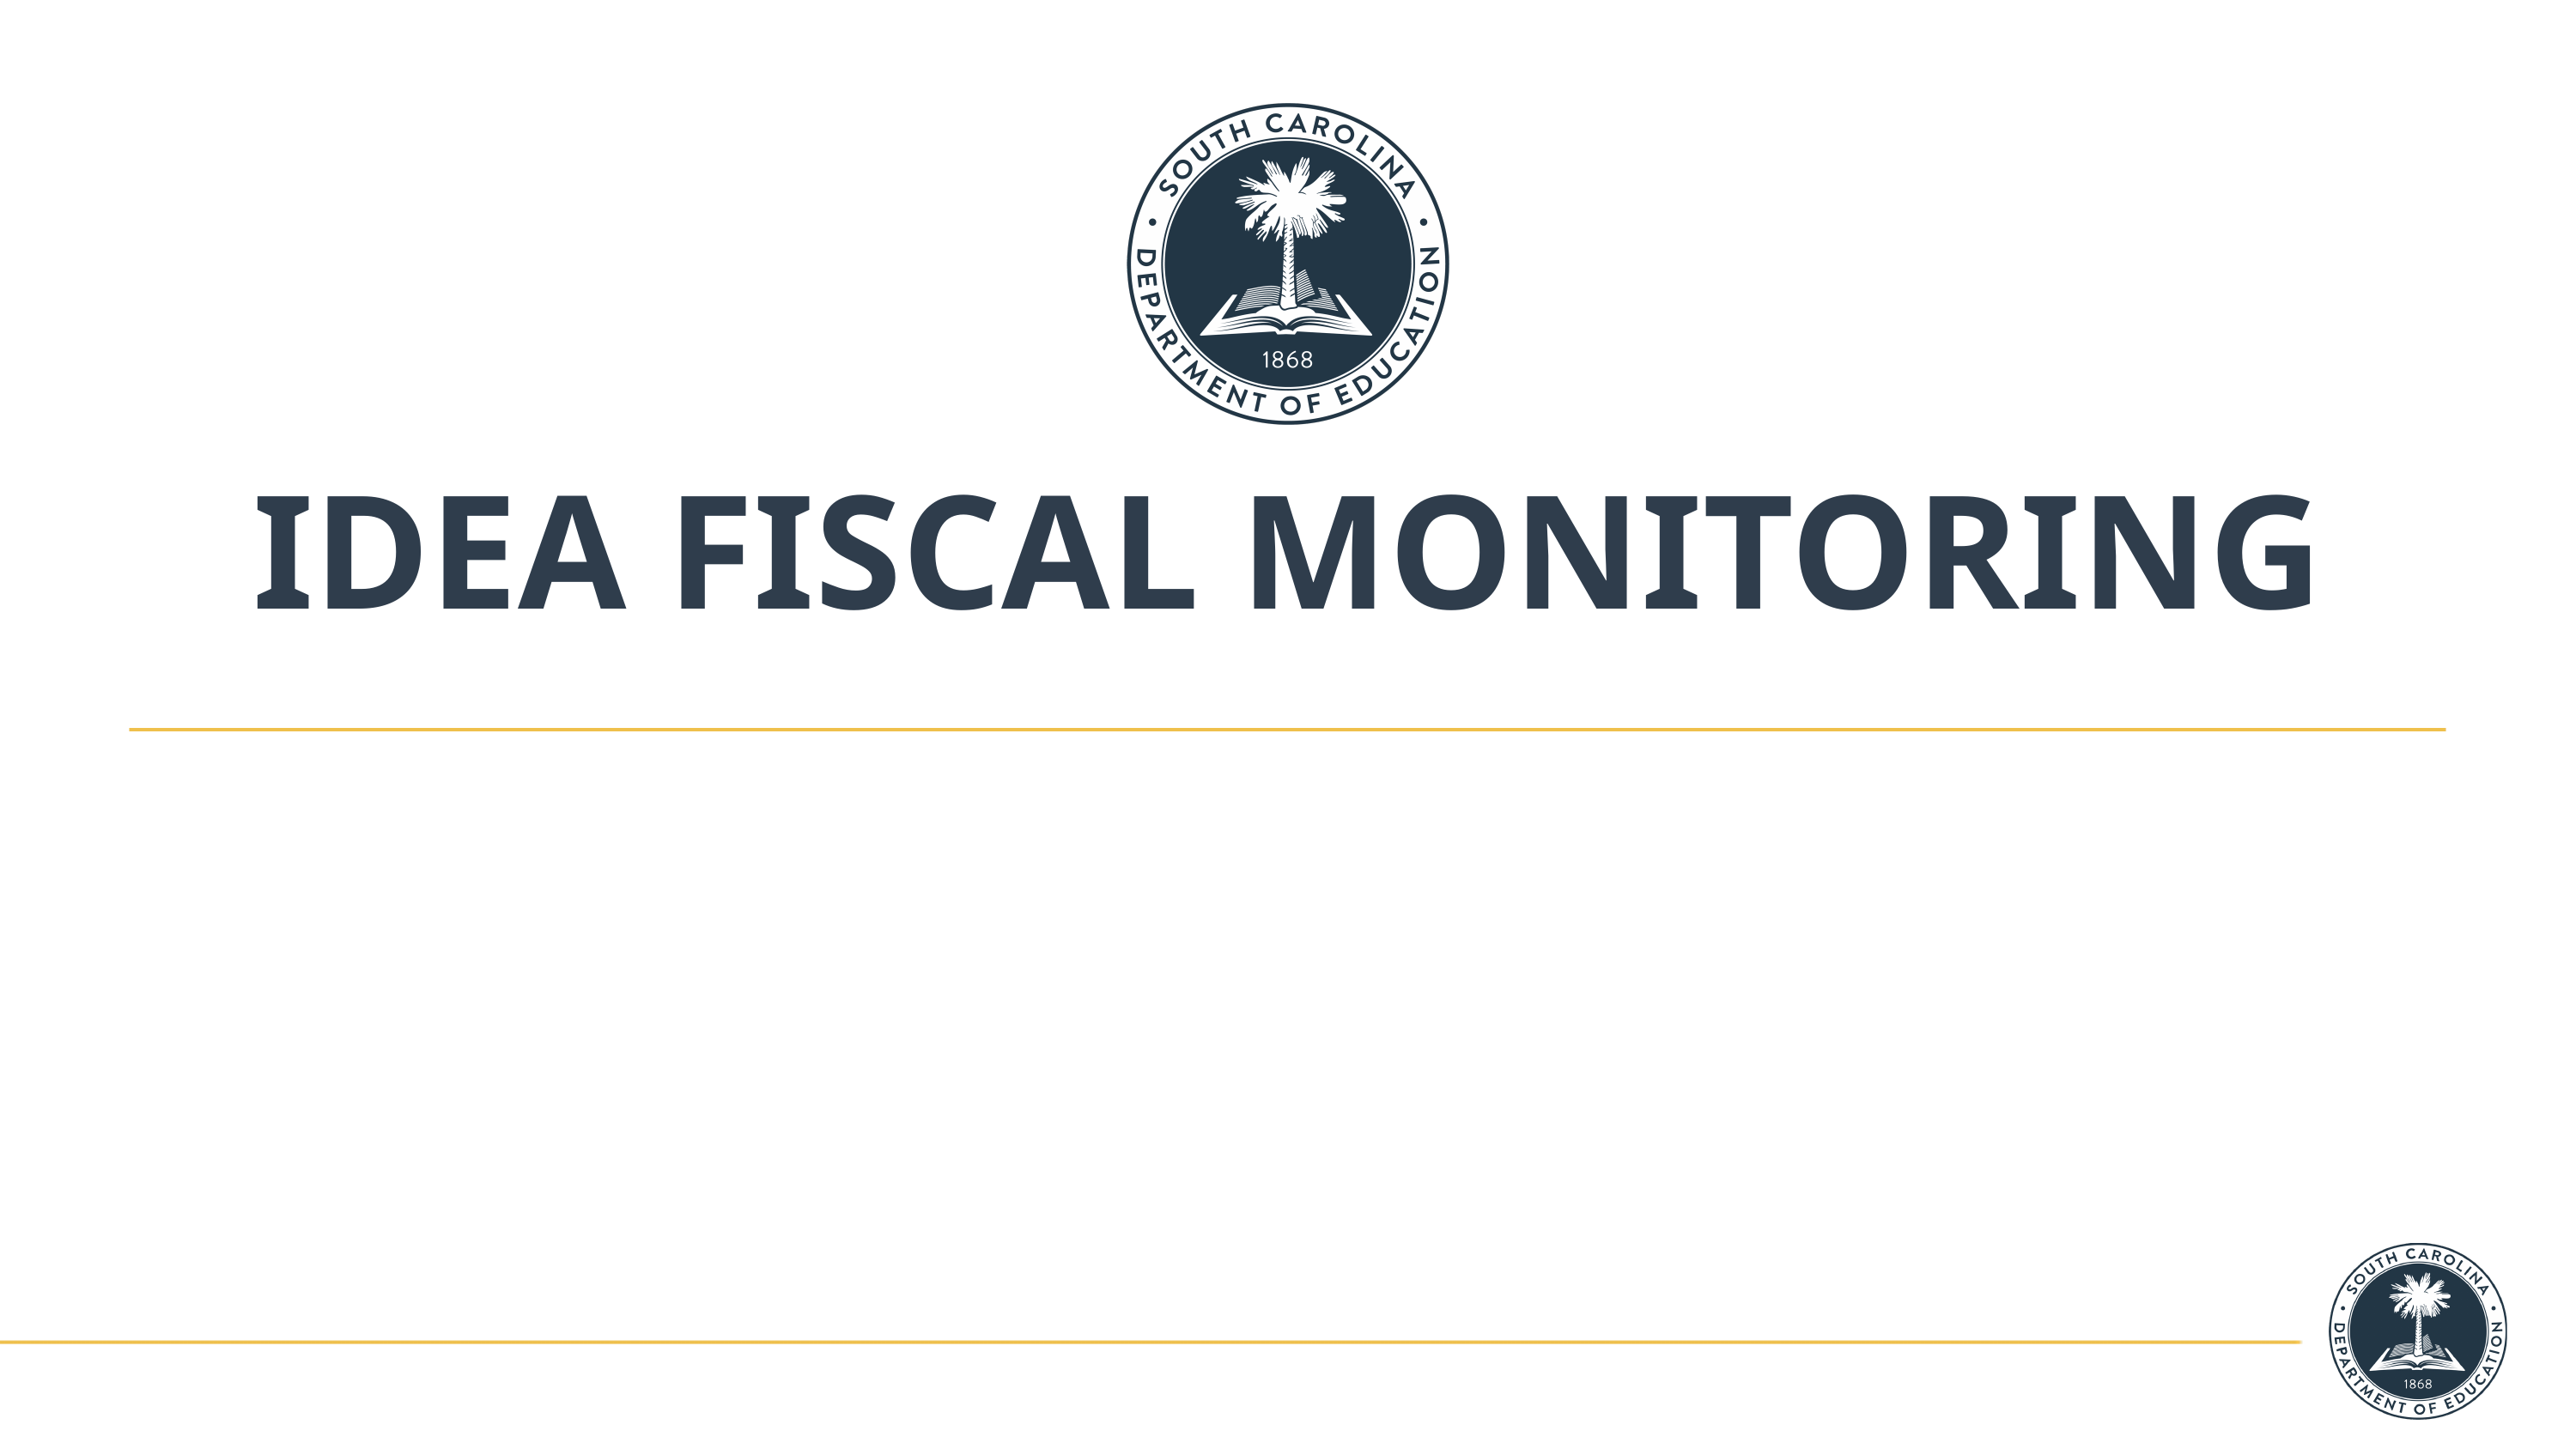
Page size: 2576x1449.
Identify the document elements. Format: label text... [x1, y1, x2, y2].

title IDEA FISCAL MONITORING [129, 449, 2447, 643]
picture [2329, 1243, 2507, 1420]
picture [129, 728, 2447, 731]
picture [1127, 103, 1449, 425]
